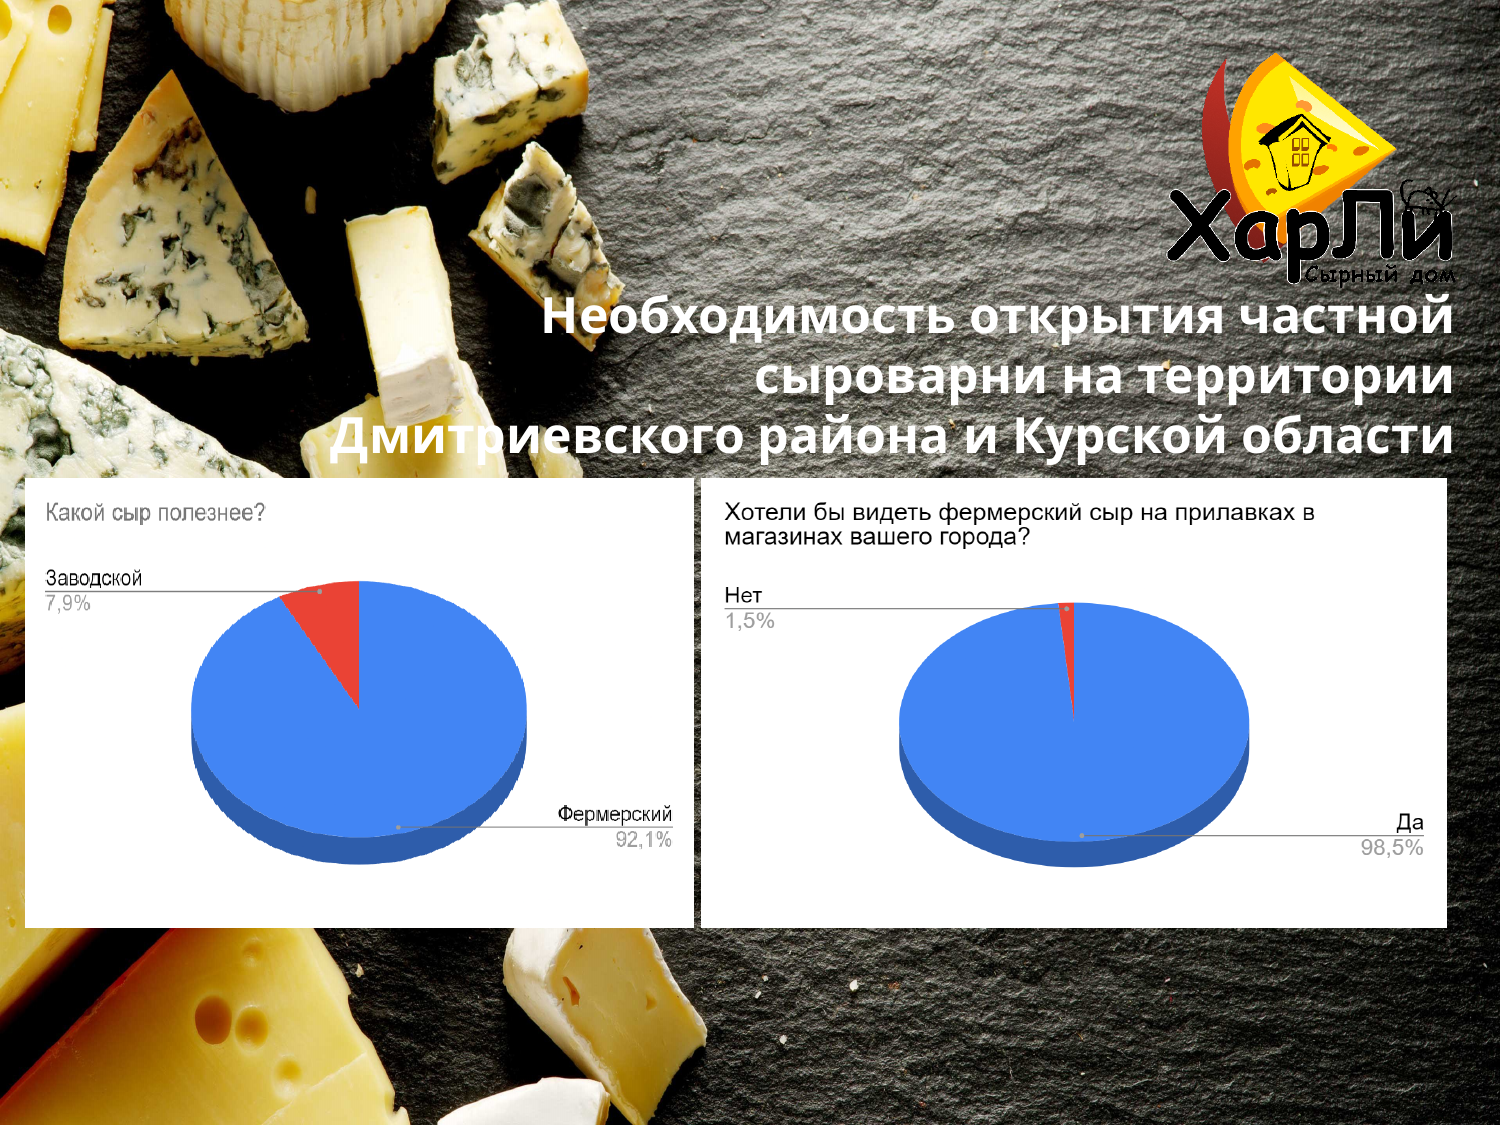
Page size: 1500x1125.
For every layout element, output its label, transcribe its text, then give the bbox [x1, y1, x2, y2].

text_box [1114, 405, 1153, 456]
text_box Необходимость открытия частной сыроварни на территории Дмитриевского района и Курской области [312, 276, 1471, 472]
picture [0, 0, 1500, 1125]
